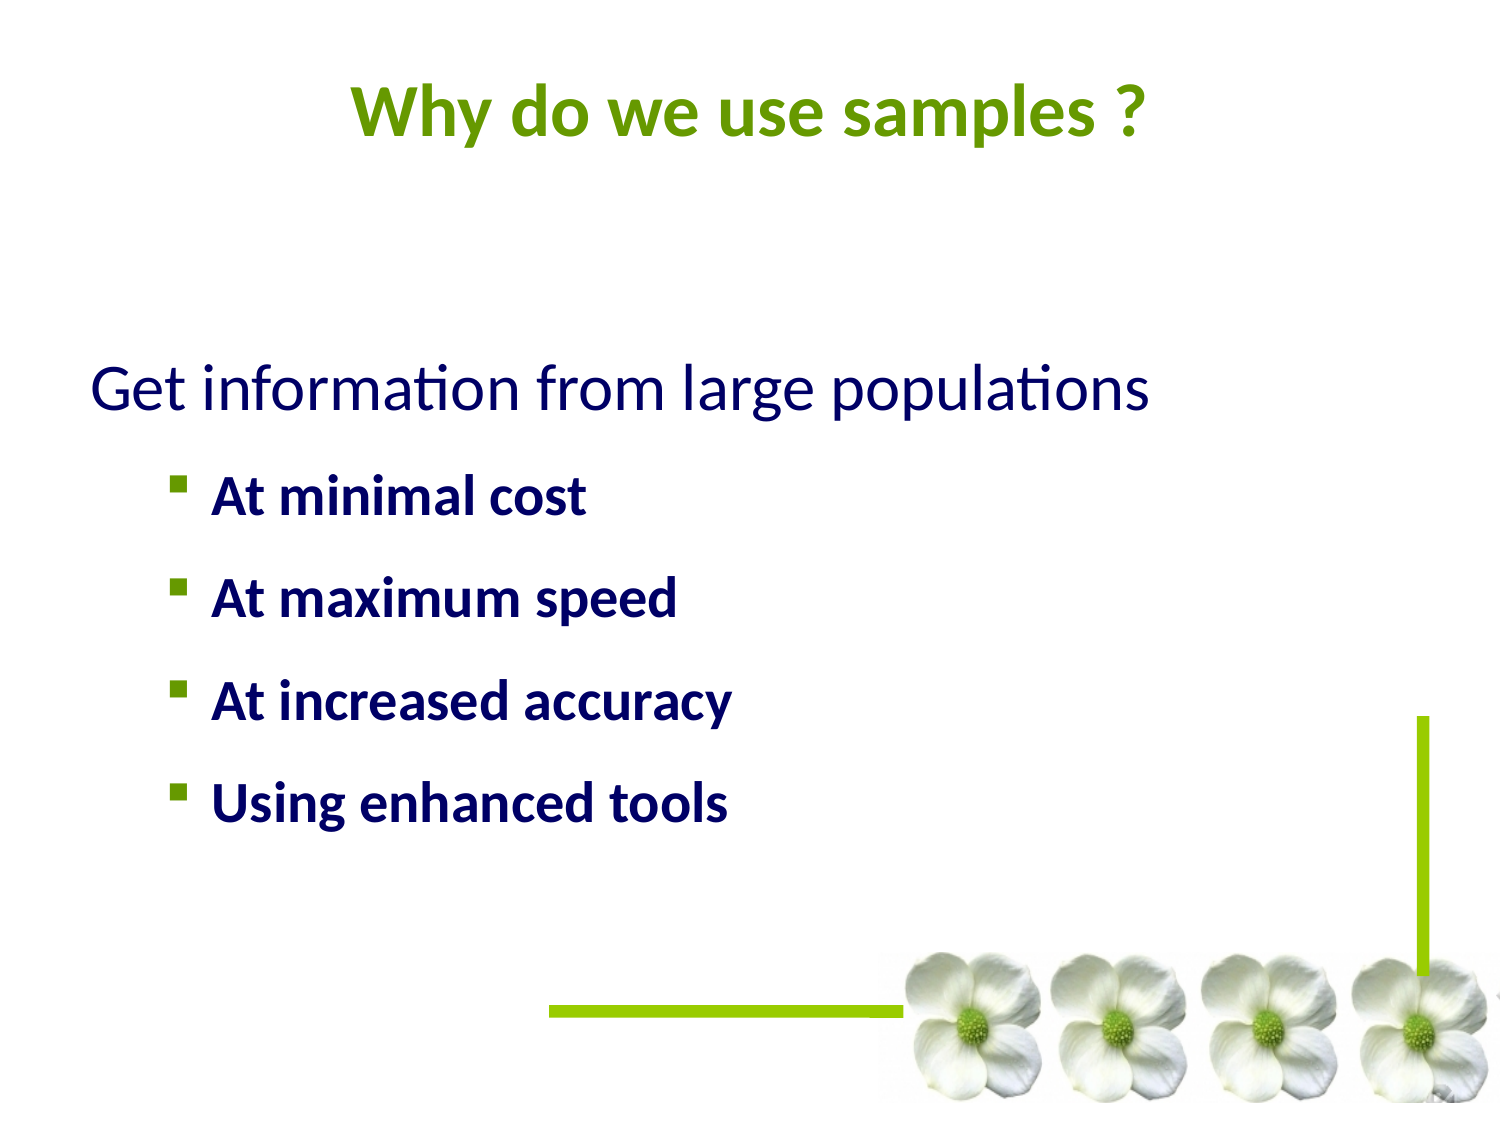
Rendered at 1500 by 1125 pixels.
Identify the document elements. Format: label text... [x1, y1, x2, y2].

list Get information from large populations At minimal cost At maximum speed At increased accuracy Using enhanced tools [74, 312, 1413, 988]
picture [878, 952, 1500, 1103]
title Why do we use samples ? [112, 12, 1388, 201]
